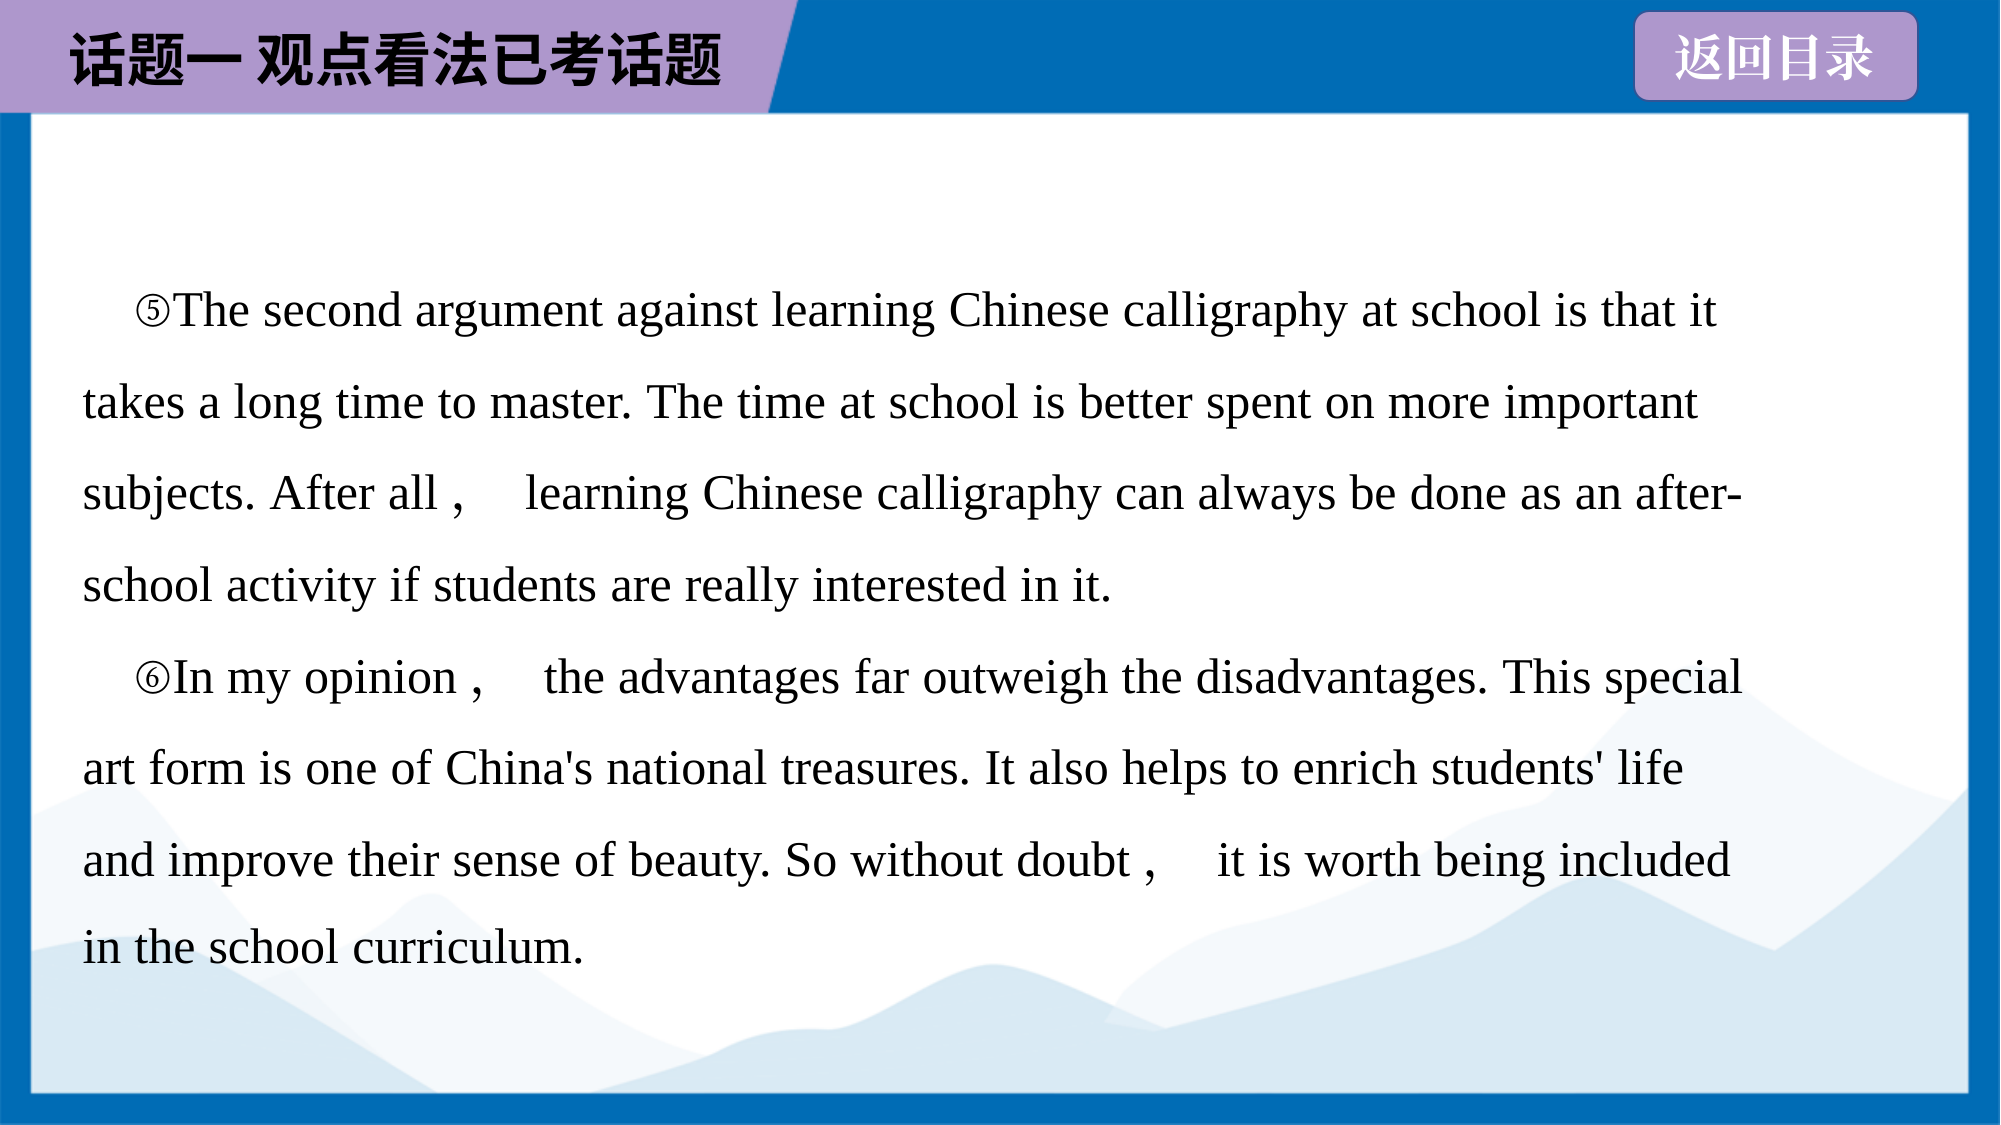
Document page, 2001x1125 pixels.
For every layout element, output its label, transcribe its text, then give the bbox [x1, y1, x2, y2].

text_box ⑤The second argument against learning Chinese calligraphy at school is that it takes a long time to master. The time at school is better spent on more important subjects. After all， learning Chinese calligraphy can always be done as an after- school activity if students are really interested in it. ⑥In my opinion， the advantages far outweigh the disadvantages. This special art form is one of China's national treasures. It also helps to enrich students' life and improve their sense of beauty. So without doubt， it is worth being included in the school curriculum. [82, 244, 1917, 965]
picture [0, 0, 2000, 1125]
